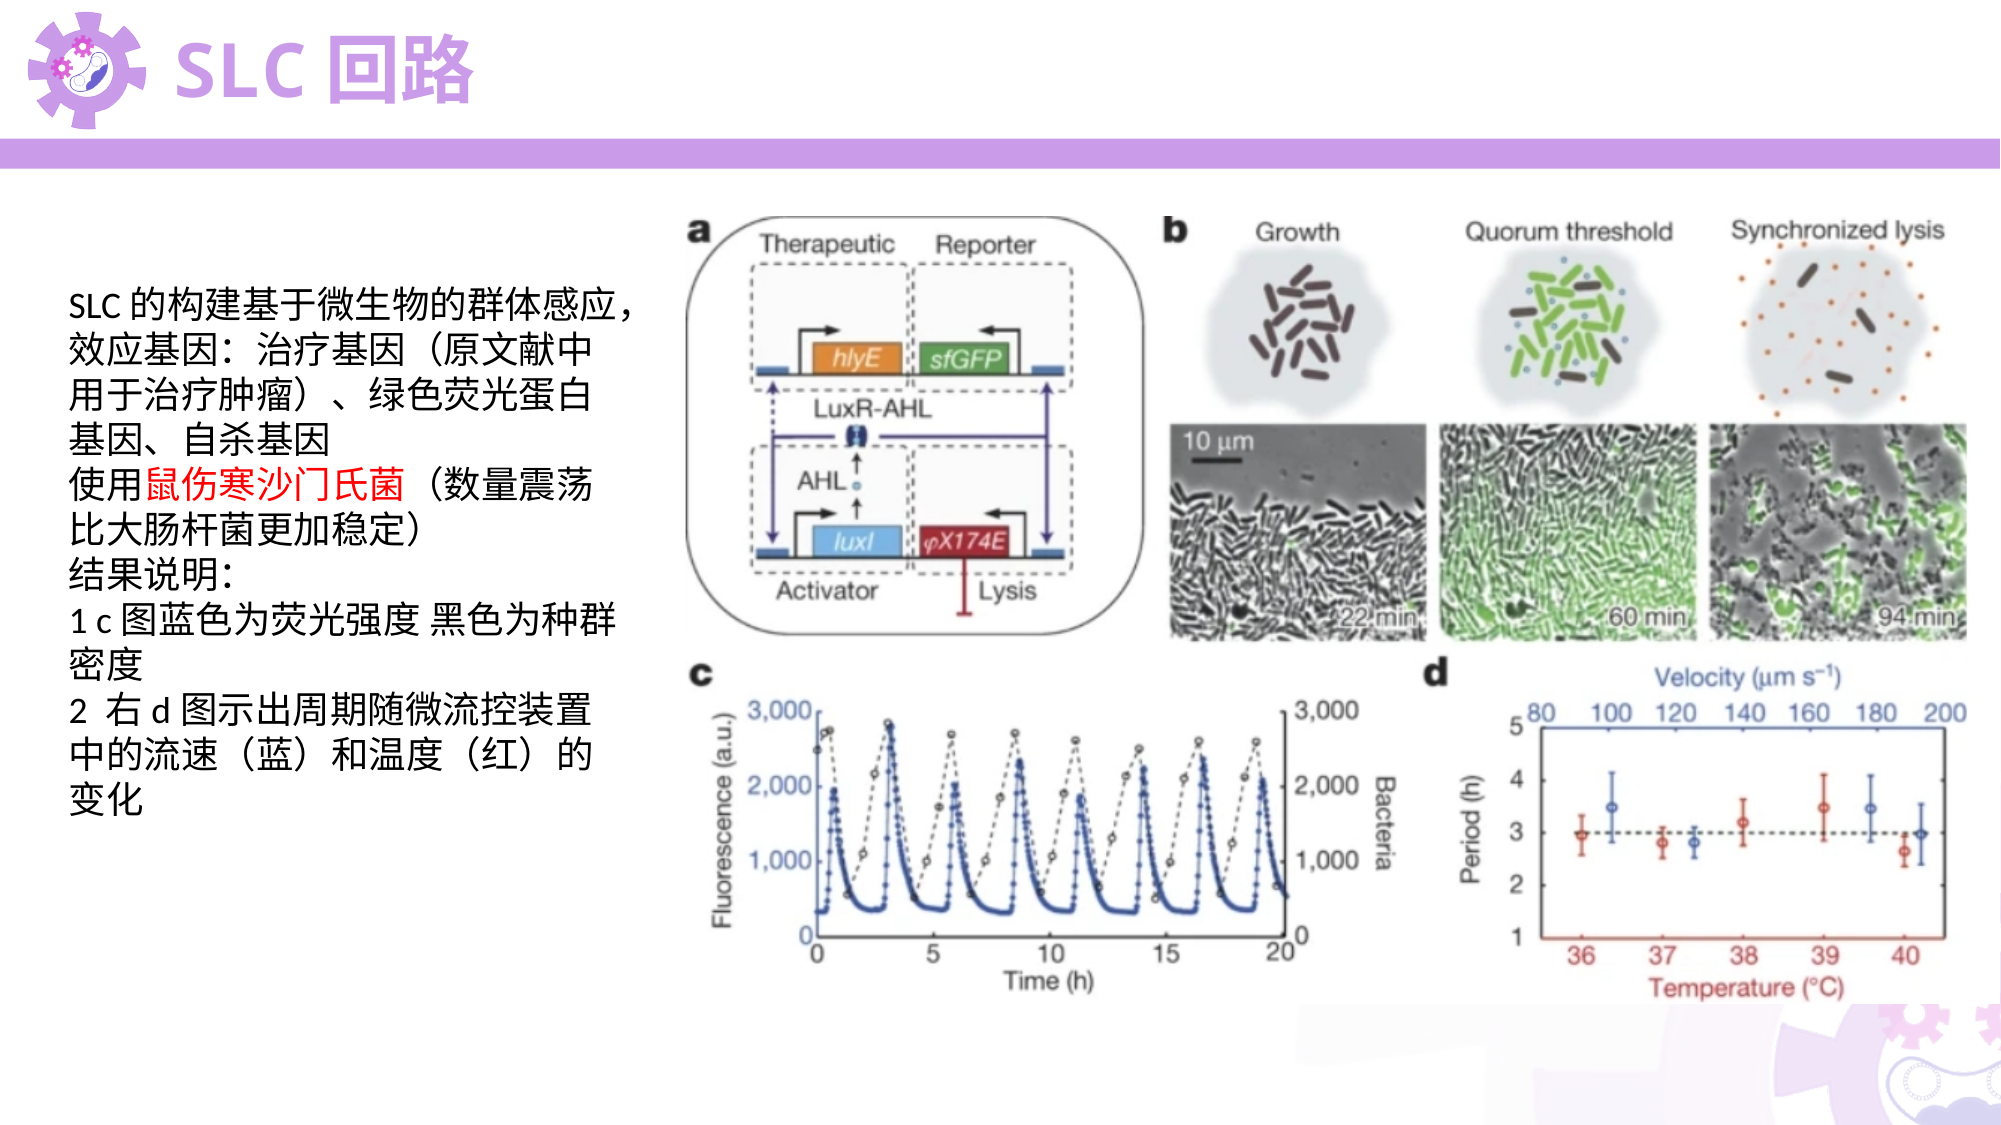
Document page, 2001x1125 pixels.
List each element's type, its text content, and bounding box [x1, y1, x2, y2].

text_box SLC回路 [157, 14, 987, 120]
text_box [0, 138, 2000, 170]
picture [0, 0, 157, 138]
picture [653, 215, 2000, 1125]
text_box SLC的构建基于微生物的群体感应，效应基因：治疗基因（原文献中用于治疗肿瘤）、绿色荧光蛋白基因、自杀基因 使用鼠伤寒沙门氏菌（数量震荡比大肠杆菌更加稳定） 结果说明： 1 c图蓝色为荧光强度 黑色为种群密度 2 右d图示出周期随微流控装置中的流速（蓝）和温度（红）的变化 [53, 273, 640, 829]
